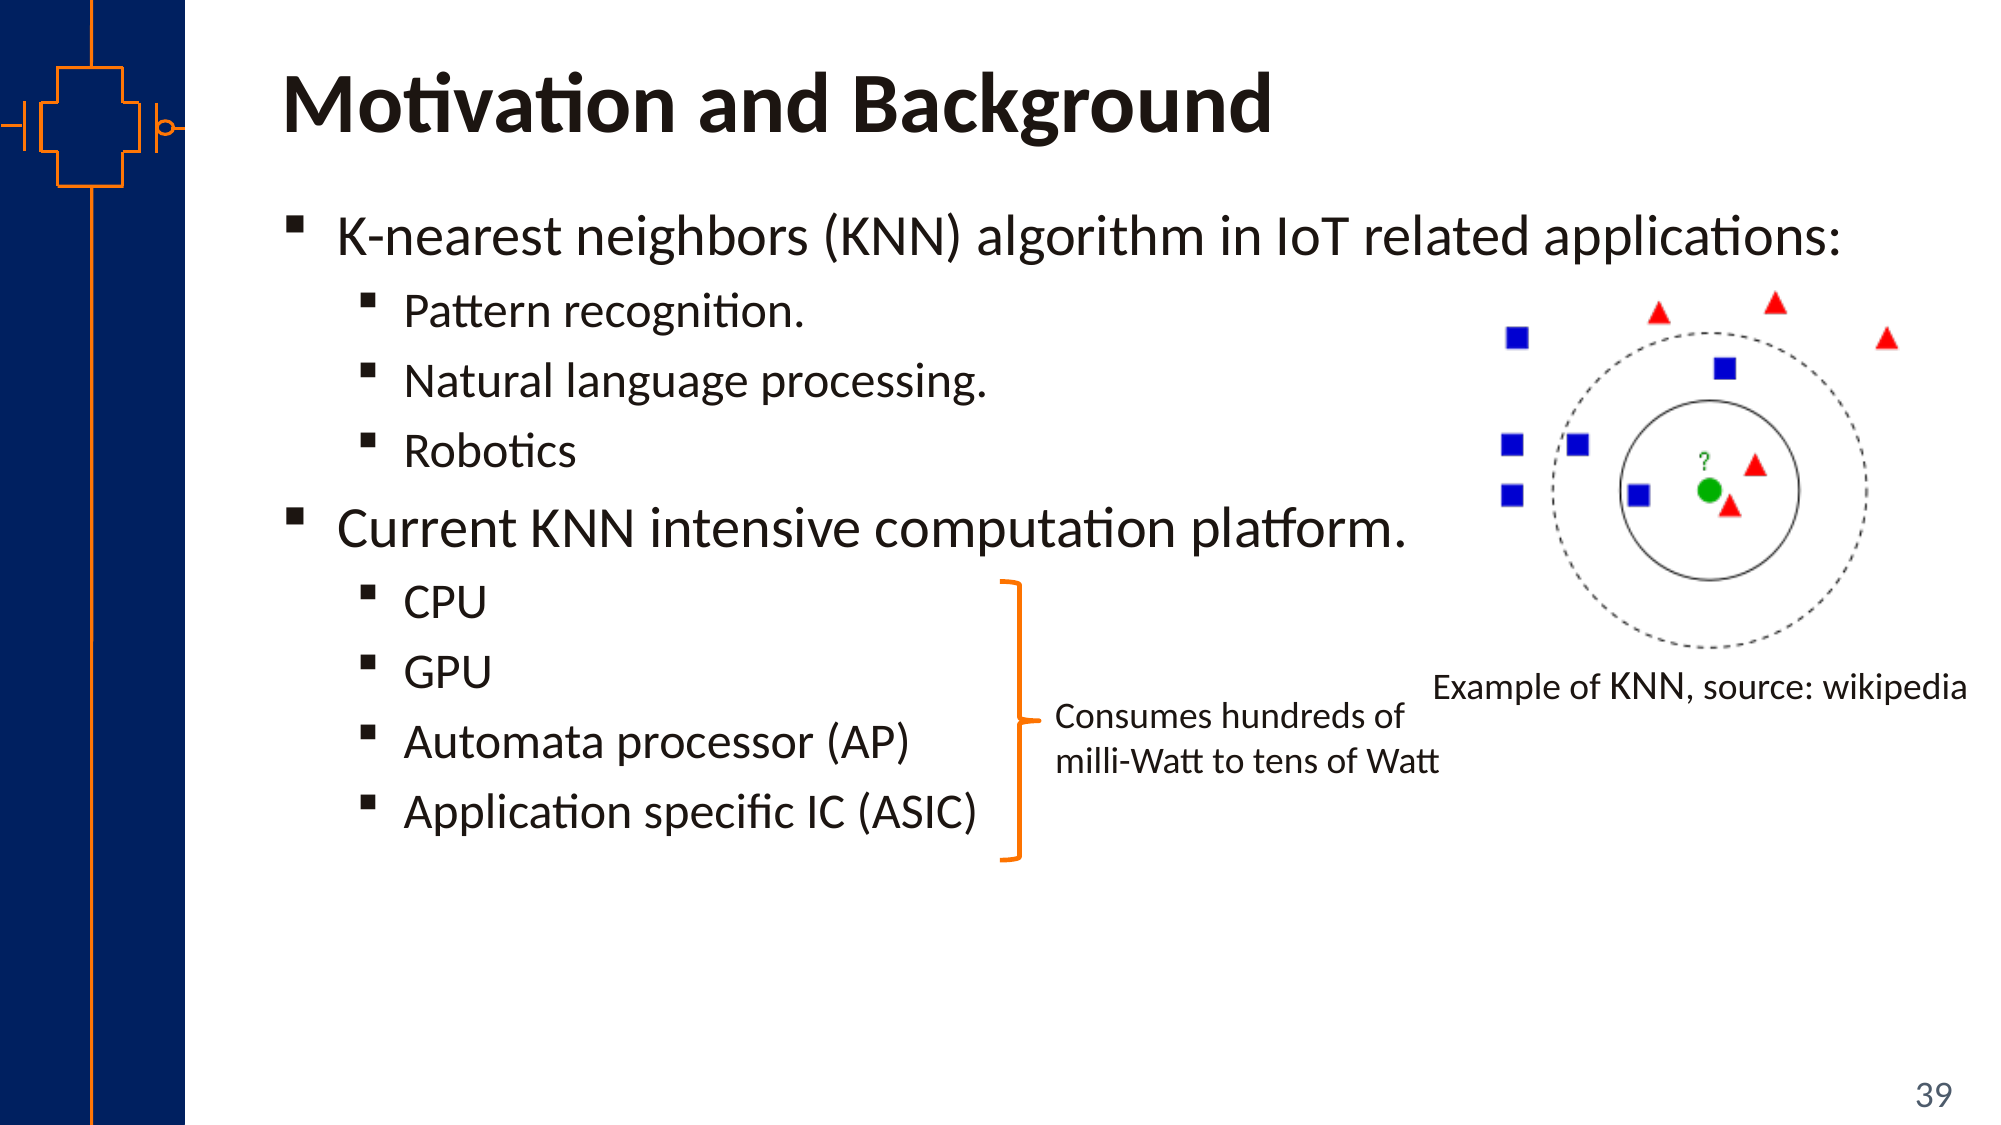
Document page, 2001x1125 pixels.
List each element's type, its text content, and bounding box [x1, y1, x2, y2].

title Motivation and Background [266, 37, 1850, 157]
slide_number 39 [1899, 1062, 1984, 1123]
text_box [999, 580, 1040, 861]
list K-nearest neighbors (KNN) algorithm in IoT related applications: Pattern recognition. Natural language processing. Robotics Current KNN intensive computation platform. CPU GPU Automata processor (AP) Application specific IC (ASIC) [266, 189, 1900, 1049]
picture [1499, 288, 1901, 651]
text_box Example of KNN, source: wikipedia [1417, 650, 2000, 716]
text_box Consumes hundreds of milli-Watt to tens of Watt [1040, 683, 1470, 789]
